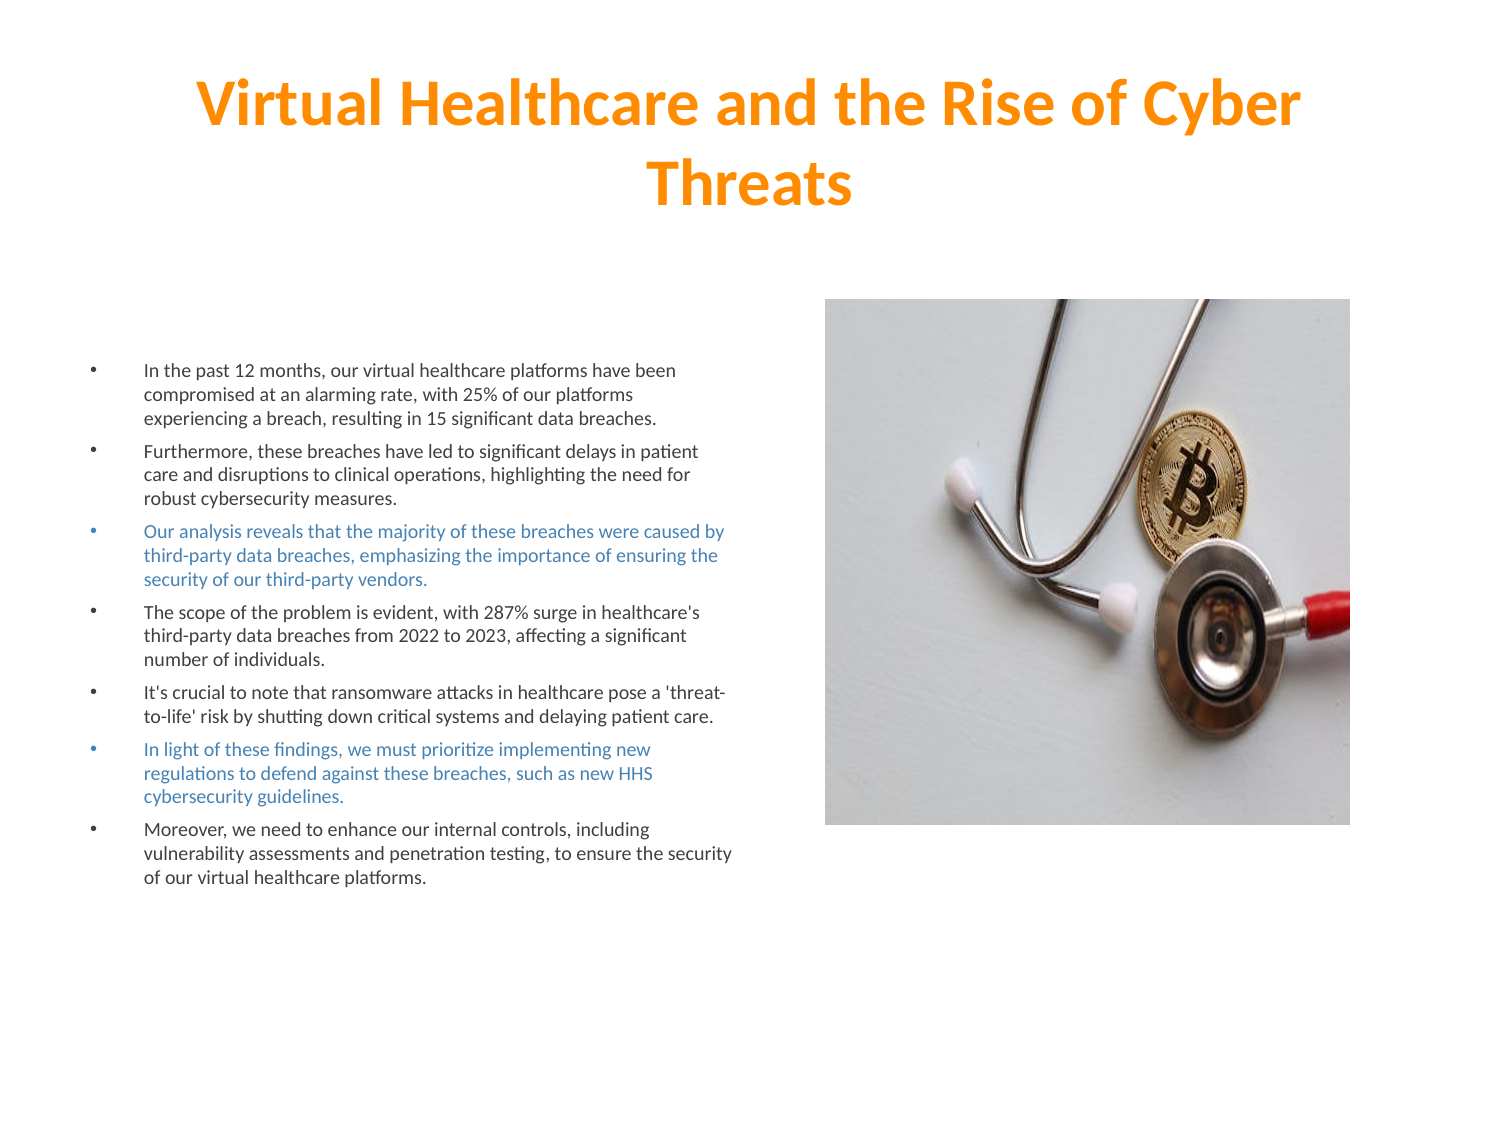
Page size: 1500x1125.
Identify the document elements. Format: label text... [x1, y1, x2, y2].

picture [824, 299, 1351, 826]
title Virtual Healthcare and the Rise of Cyber Threats [75, 45, 1425, 233]
list In the past 12 months, our virtual healthcare platforms have been compromised at an alarming rate, with 25% of our platforms experiencing a breach, resulting in 15 significant data breaches. Furthermore, these breaches have led to significant delays in patient care and disruptions to clinical operations, highlighting the need for robust cybersecurity measures. Our analysis reveals that the majority of these breaches were caused by third-party data breaches, emphasizing the importance of ensuring the security of our third-party vendors. The scope of the problem is evident, with 287% surge in healthcare's third-party data breaches from 2022 to 2023, affecting a significant number of individuals. It's crucial to note that ransomware attacks in healthcare pose a 'threat-to-life' risk by shutting down critical systems and delaying patient care. In light of these findings, we must prioritize implementing new regulations to defend against these breaches, such as new HHS cybersecurity guidelines. Moreover, we need to enhance our internal controls, including vulnerability assessments and penetration testing, to ensure the security of our virtual healthcare platforms. [75, 298, 750, 899]
